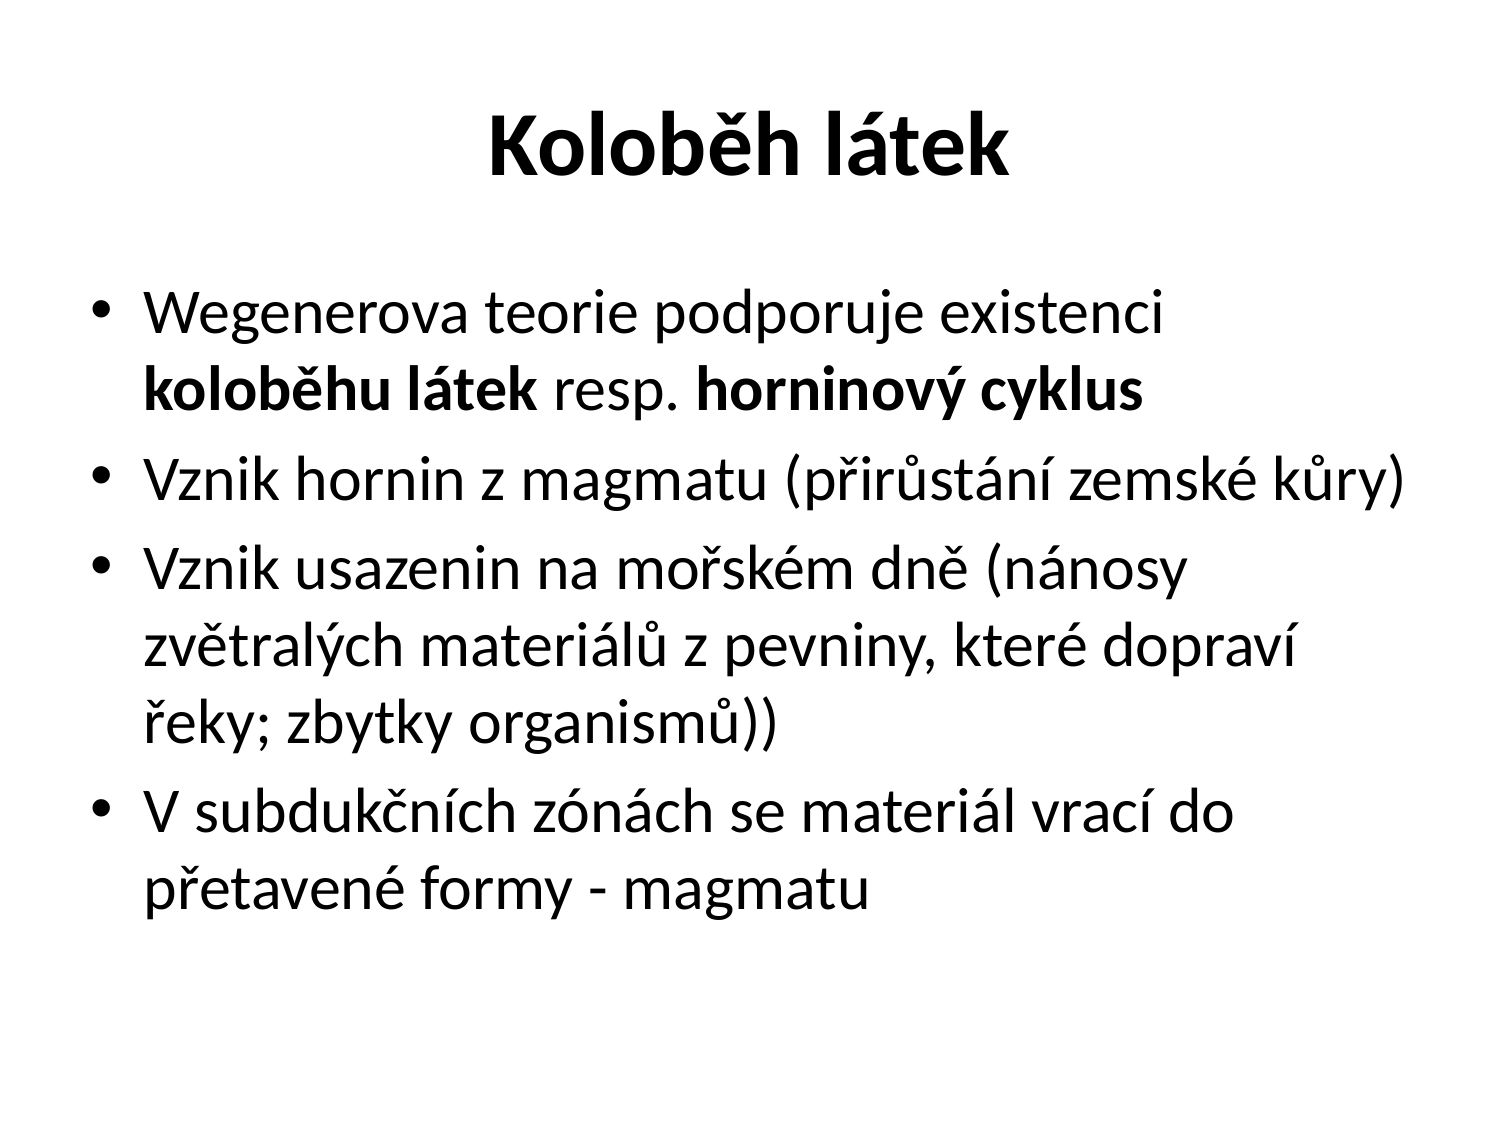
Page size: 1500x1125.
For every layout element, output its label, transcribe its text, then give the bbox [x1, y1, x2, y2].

title Koloběh látek [75, 45, 1425, 233]
list Wegenerova teorie podporuje existenci koloběhu látek resp. horninový cyklus Vznik hornin z magmatu (přirůstání zemské kůry) Vznik usazenin na mořském dně (nánosy zvětralých materiálů z pevniny, které dopraví řeky; zbytky organismů)) V subdukčních zónách se materiál vrací do přetavené formy - magmatu [75, 262, 1425, 1005]
